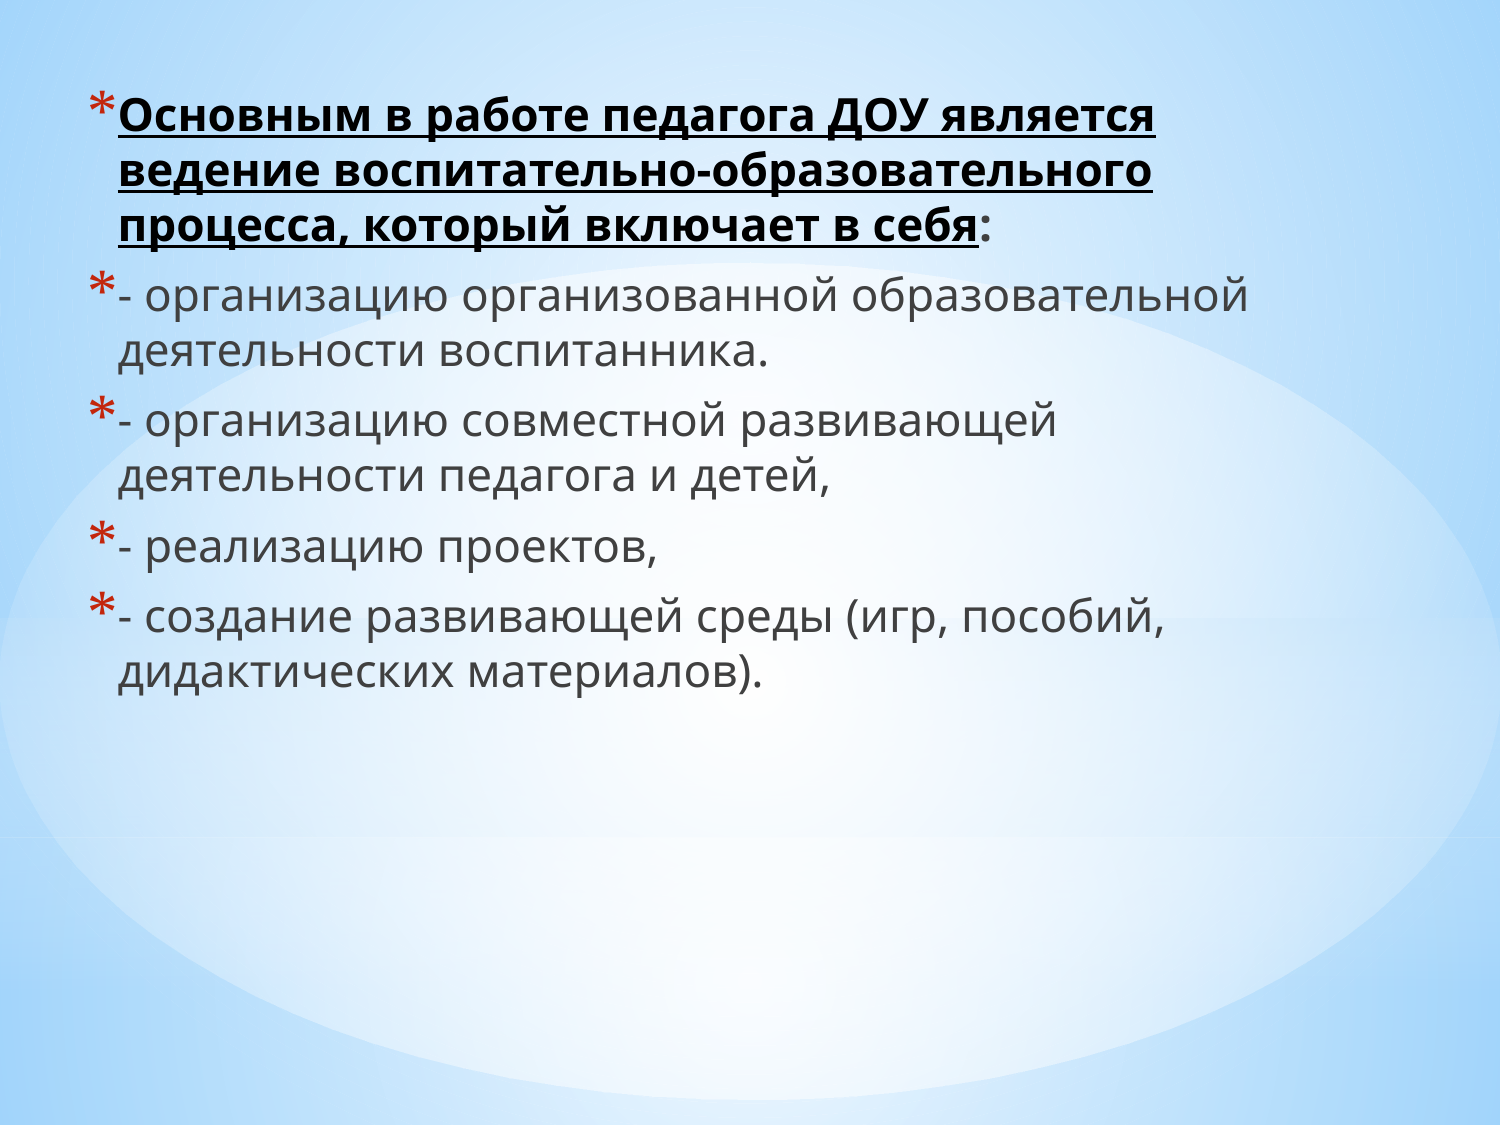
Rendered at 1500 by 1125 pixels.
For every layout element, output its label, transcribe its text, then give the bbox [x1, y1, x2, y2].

list Основным в работе педагога ДОУ является ведение воспитательно-образовательного процесса, который включает в себя: - организацию организованной образовательной деятельности воспитанника. - организацию совместной развивающей деятельности педагога и детей, - реализацию проектов, - создание развивающей среды (игр, пособий, дидактических материалов). [64, 78, 1317, 870]
